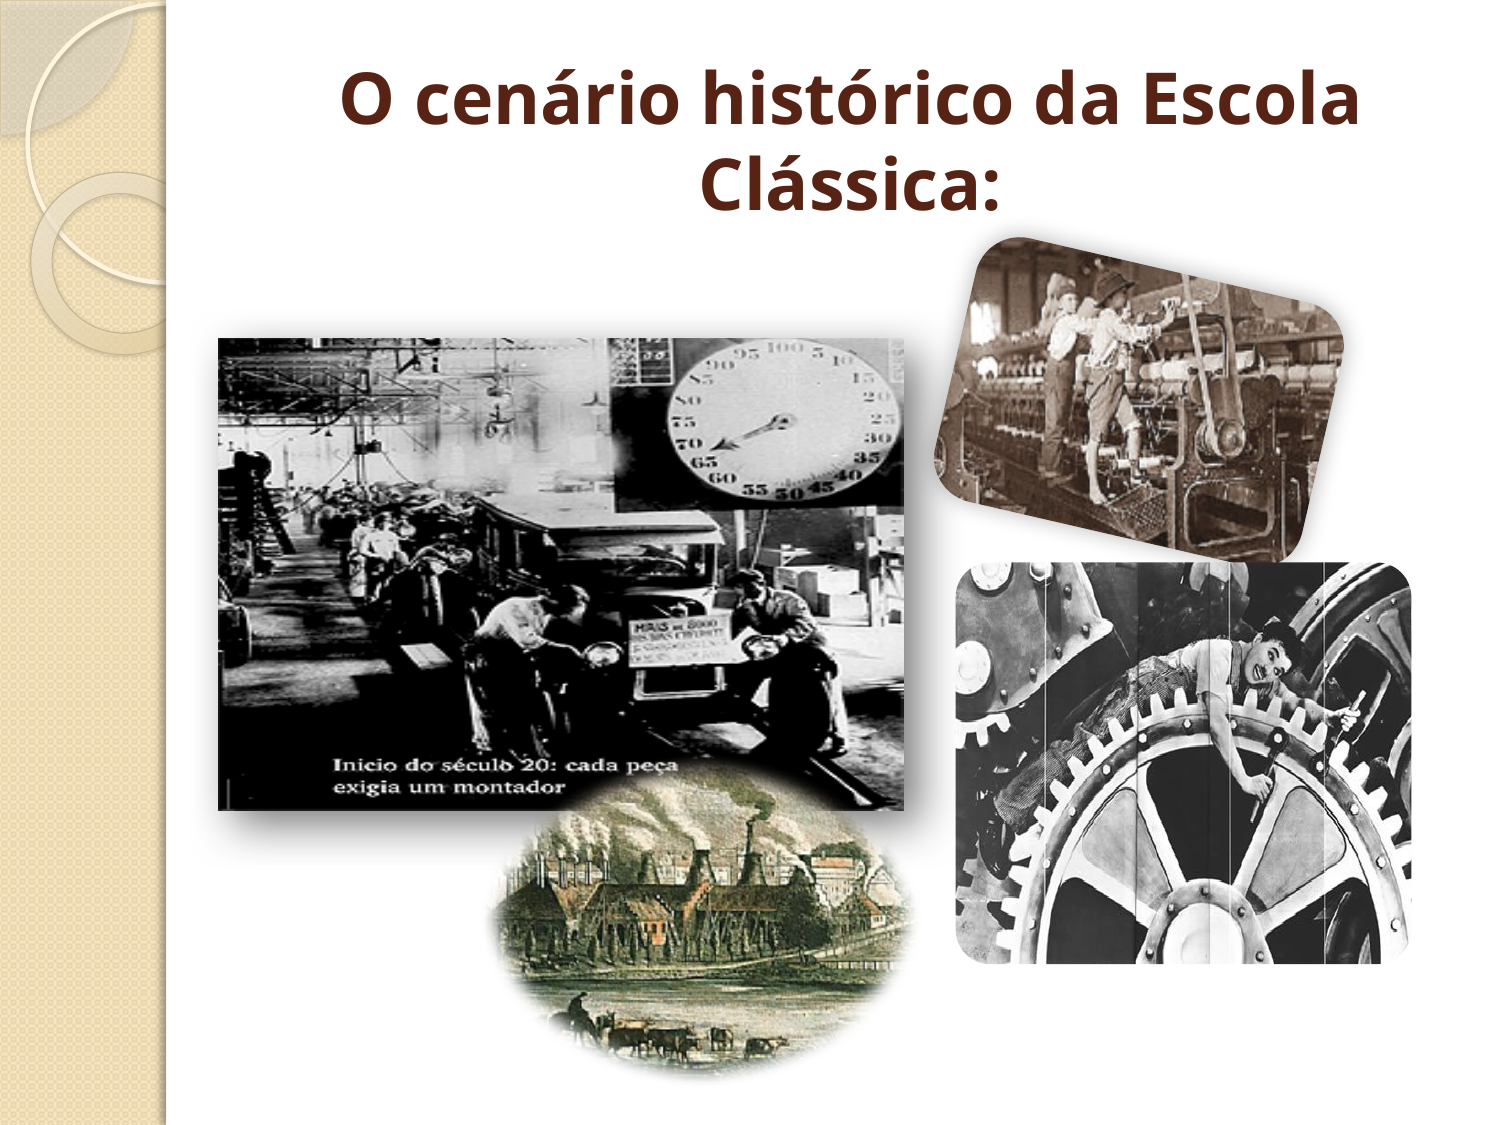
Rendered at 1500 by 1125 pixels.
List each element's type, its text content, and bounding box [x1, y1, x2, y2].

picture [478, 751, 924, 1090]
picture [934, 237, 1412, 965]
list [218, 337, 904, 811]
title O cenário histórico da Escola Clássica: [235, 45, 1466, 233]
